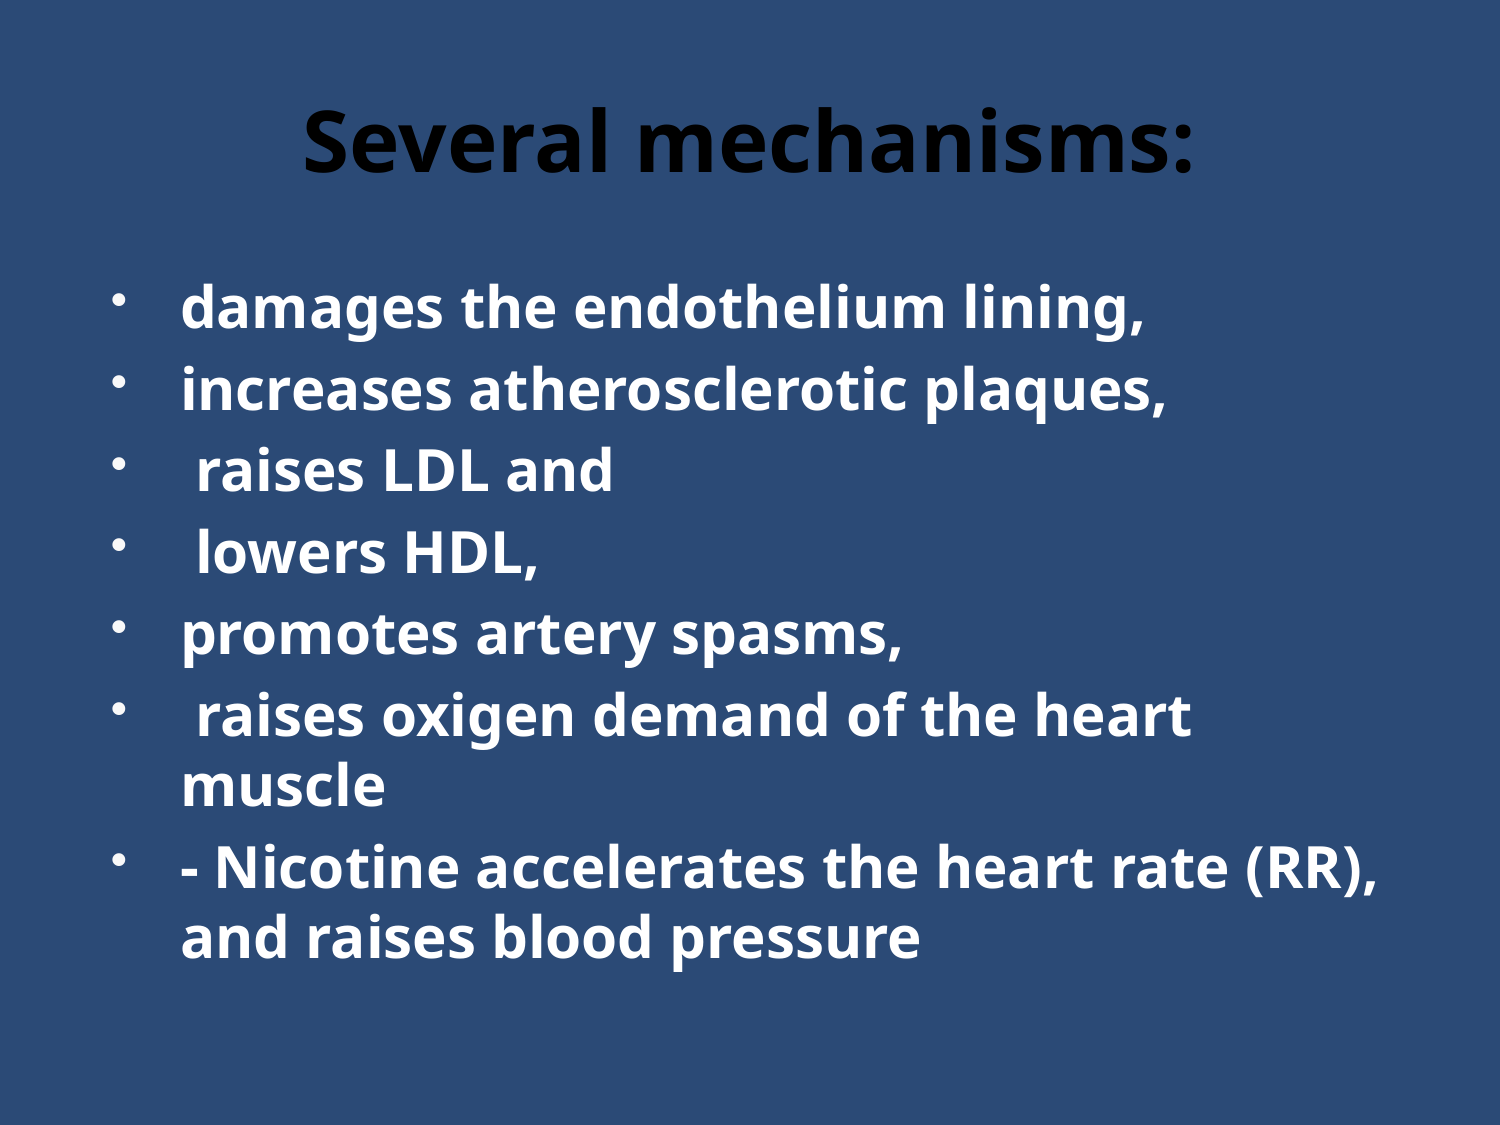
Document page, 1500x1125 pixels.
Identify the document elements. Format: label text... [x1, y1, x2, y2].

list damages the endothelium lining, increases atherosclerotic plaques, raises LDL and lowers HDL, promotes artery spasms, raises oxigen demand of the heart muscle - Nicotine accelerates the heart rate (RR), and raises blood pressure [74, 262, 1426, 1036]
title Several mechanisms: [75, 45, 1425, 233]
